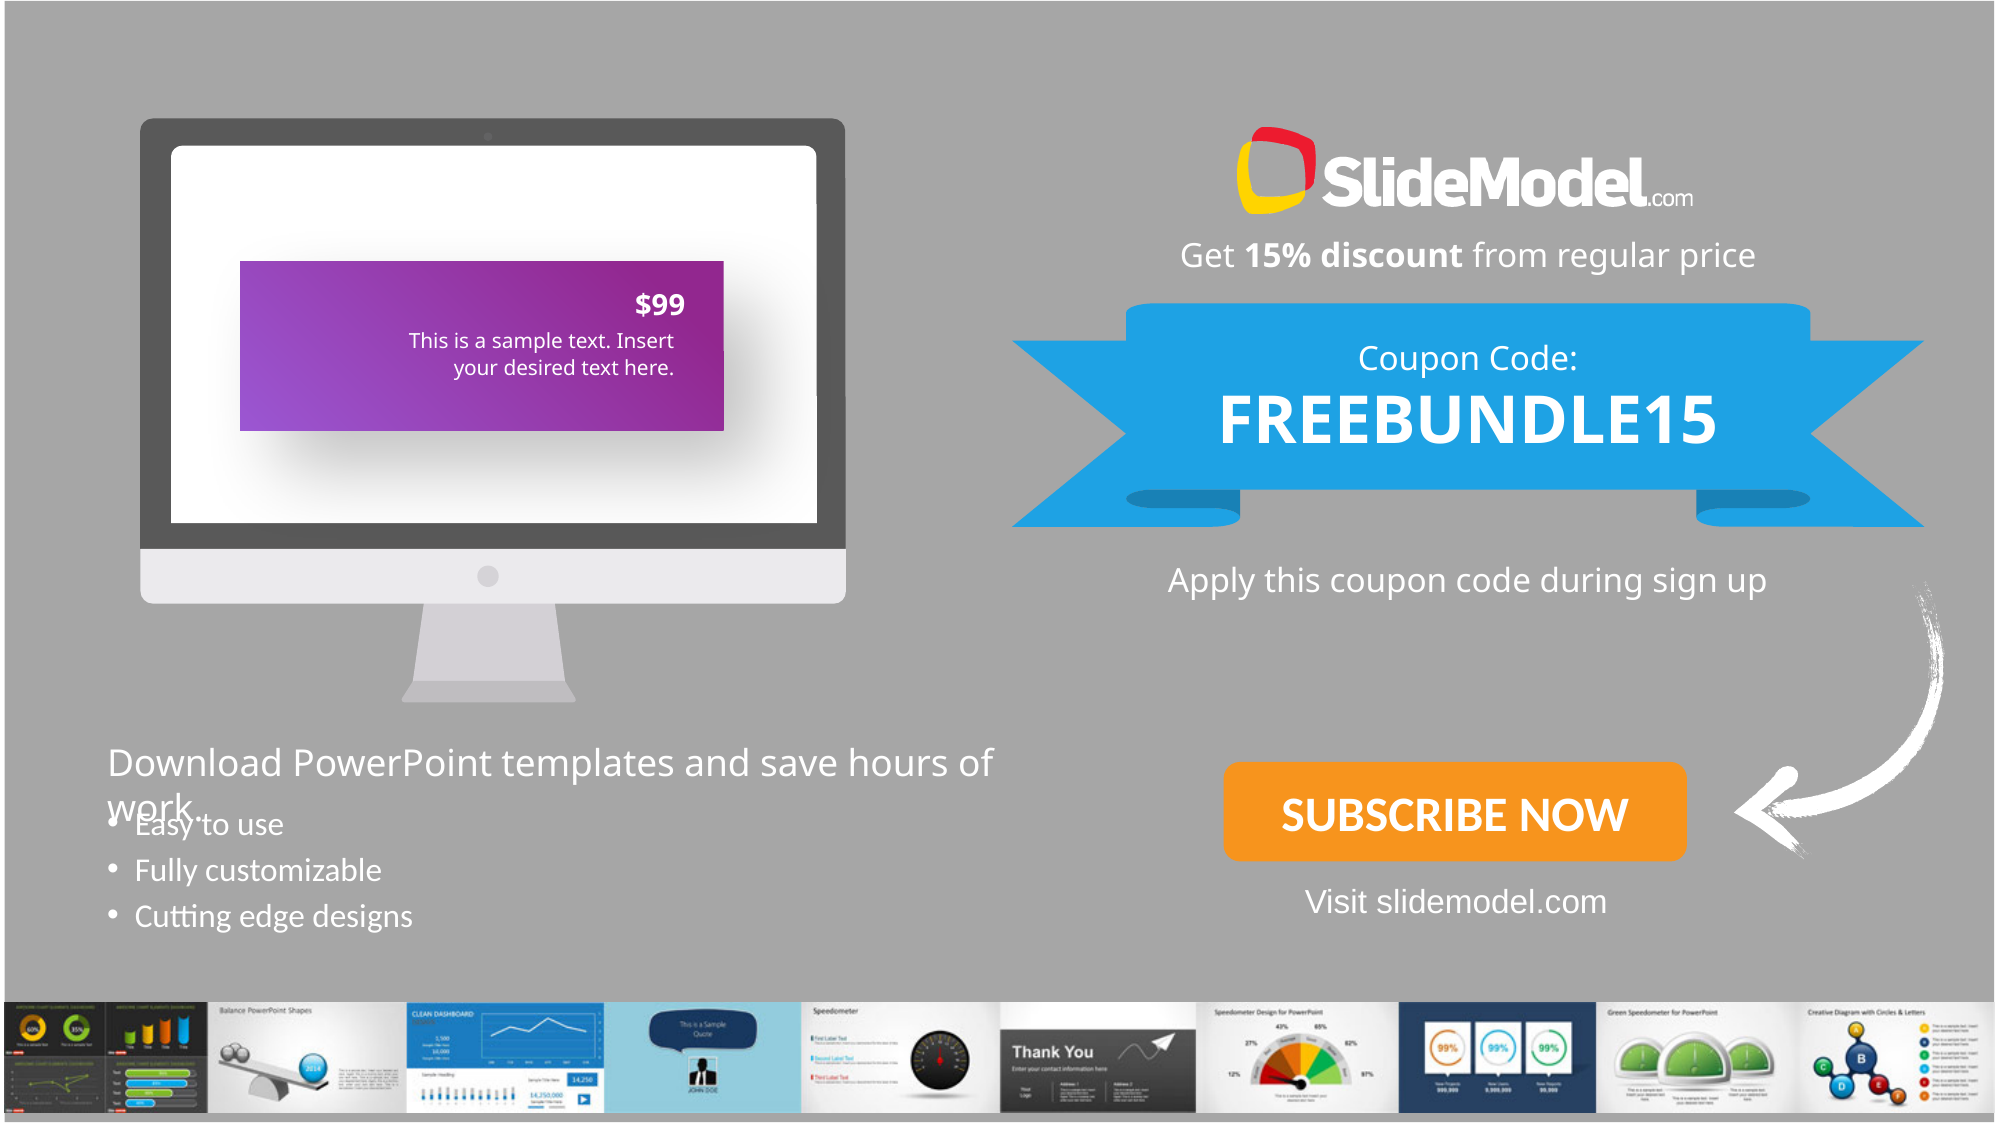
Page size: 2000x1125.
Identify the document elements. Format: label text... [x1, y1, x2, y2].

text_box Download PowerPoint templates and save hours of work. [92, 732, 1058, 836]
text_box Get 15% discount from regular price [1057, 226, 1879, 282]
text_box [4, 1113, 1995, 1123]
picture [1236, 127, 1693, 214]
text_box Coupon Code: FREEBUNDLE15 [1172, 329, 1764, 464]
text_box Apply this coupon code during sign up [1129, 551, 1808, 607]
text_box [1733, 594, 1945, 860]
picture [4, 1002, 1995, 1113]
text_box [140, 118, 846, 703]
text_box Visit slidemodel.com [1247, 874, 1665, 926]
text_box Easy to use Fully customizable Cutting edge designs [92, 836, 863, 942]
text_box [240, 261, 724, 431]
text_box [1924, 587, 1933, 601]
text_box SUBSCRIBE NOW [1222, 760, 1689, 863]
text_box [1012, 303, 1925, 527]
text_box [4, 0, 1995, 1002]
